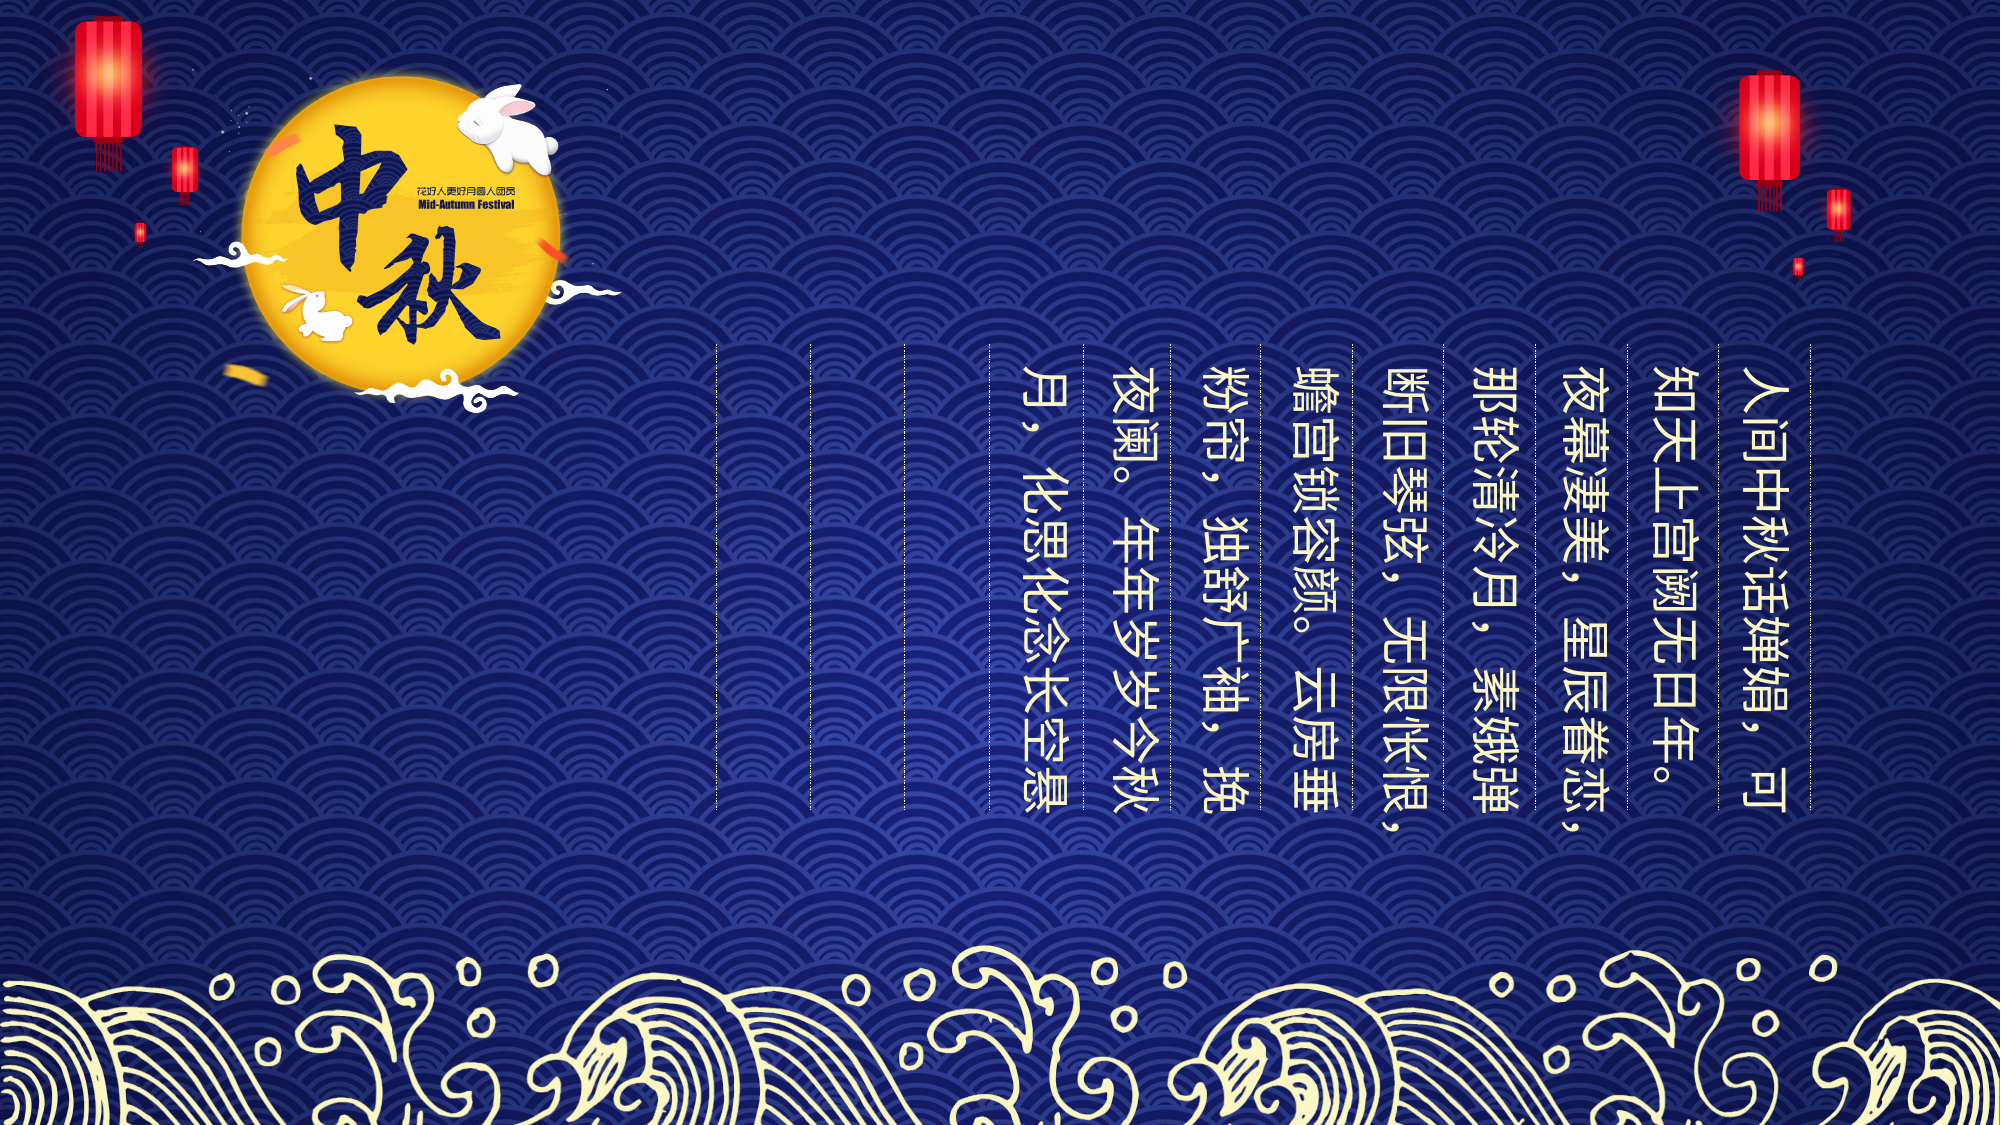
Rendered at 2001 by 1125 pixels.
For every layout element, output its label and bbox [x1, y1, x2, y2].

picture [0, 0, 2001, 1125]
text_box [716, 343, 1811, 811]
